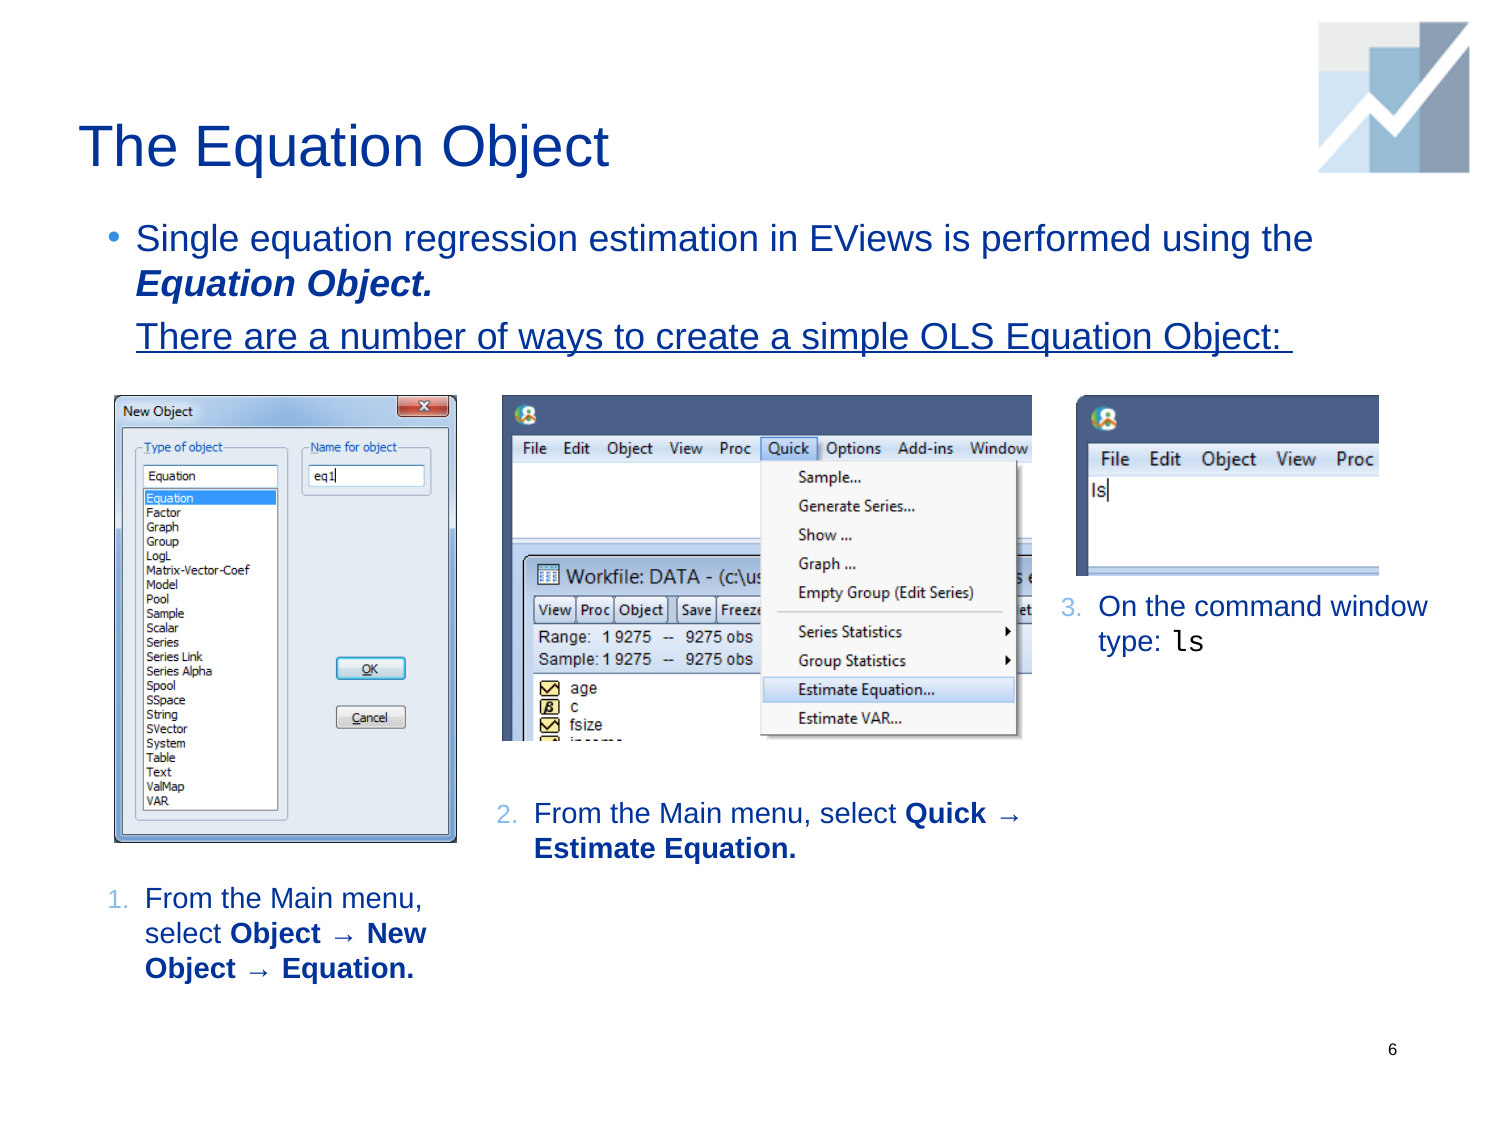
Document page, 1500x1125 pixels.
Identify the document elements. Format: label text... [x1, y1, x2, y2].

picture [501, 394, 1032, 742]
text_box From the Main menu, select Quick → Estimate Equation. [481, 787, 1053, 898]
text_box On the command window type: ls [1045, 579, 1469, 717]
text_box From the Main menu, select Object → New Object → Equation. [92, 871, 503, 1026]
picture [114, 394, 457, 843]
slide_number 6 [1262, 1015, 1413, 1067]
picture [1076, 395, 1379, 576]
list Single equation regression estimation in EViews is performed using the Equation Object. There are a number of ways to create a simple OLS Equation Object: [92, 206, 1404, 381]
picture [1300, 11, 1479, 181]
title The Equation Object [63, 0, 1298, 186]
